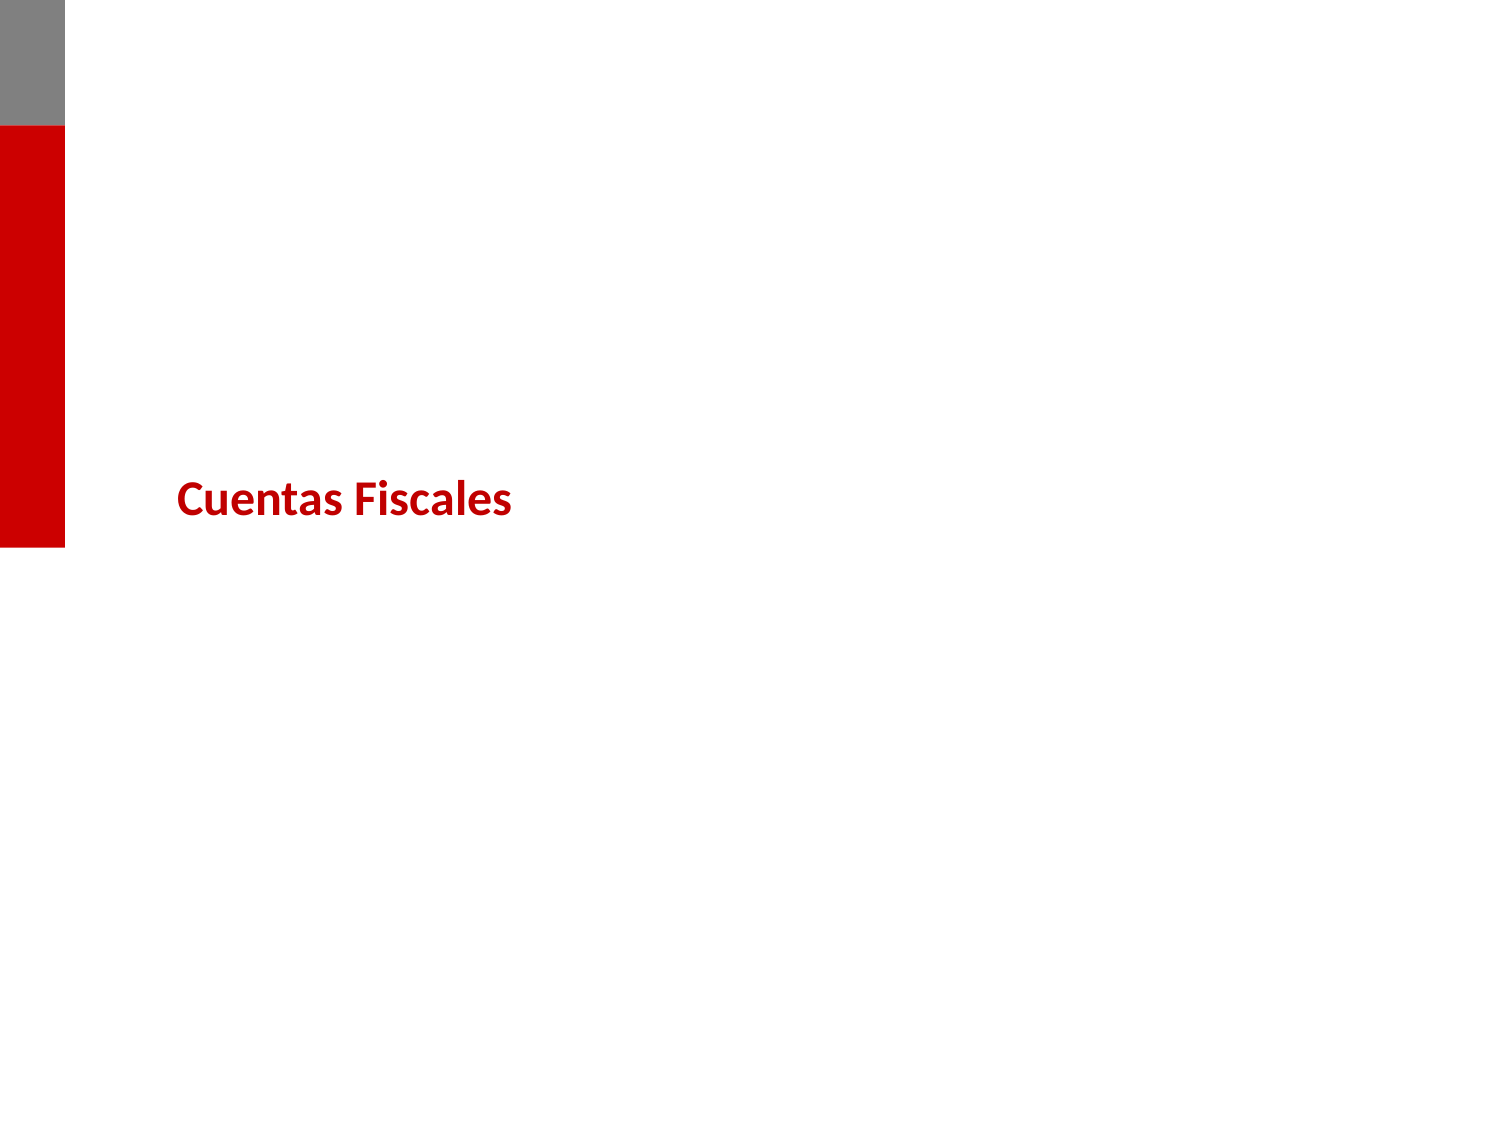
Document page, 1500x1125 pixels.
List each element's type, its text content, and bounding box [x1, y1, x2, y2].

text_box Cuentas Fiscales [162, 457, 1438, 533]
